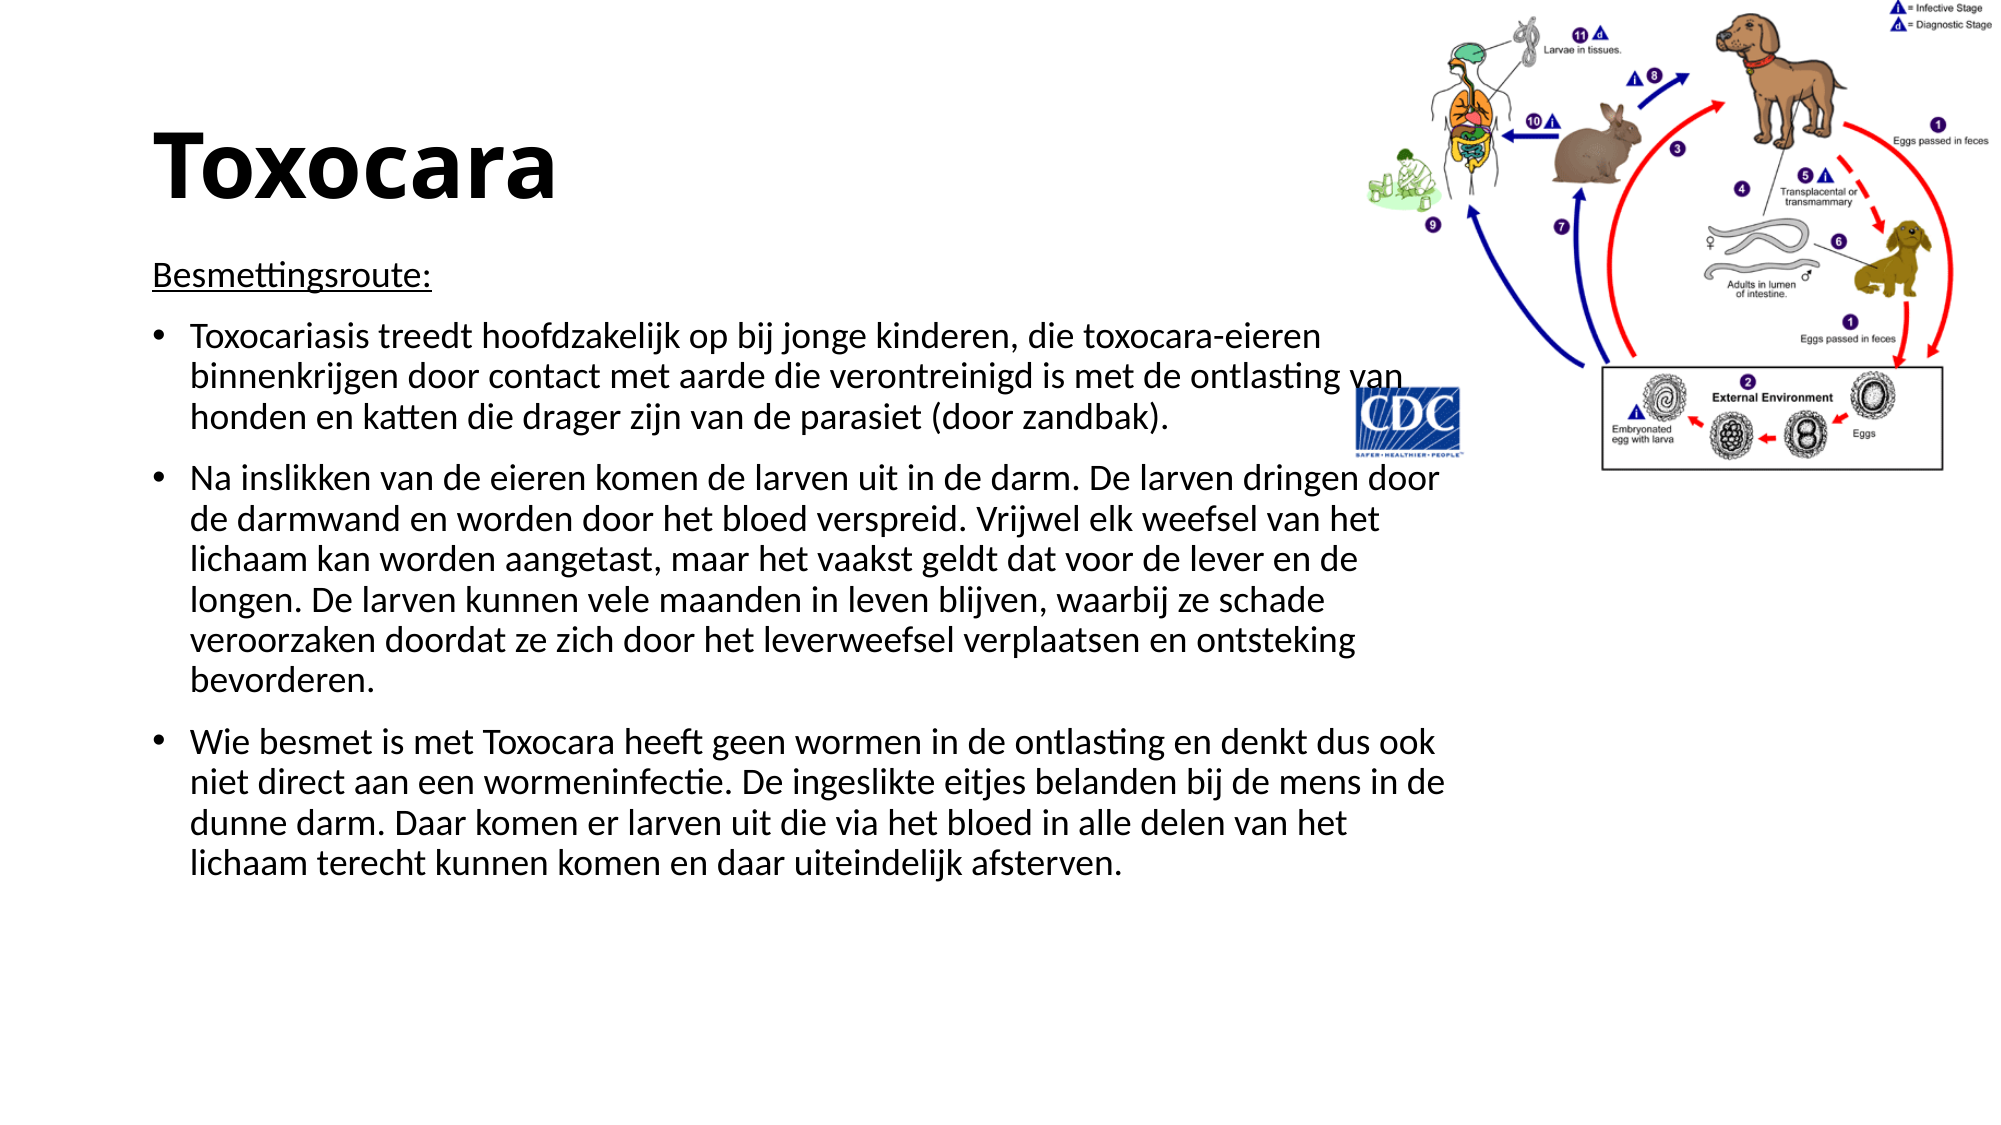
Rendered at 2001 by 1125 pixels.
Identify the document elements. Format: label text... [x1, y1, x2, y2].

list Besmettingsroute: Toxocariasis treedt hoofdzakelijk op bij jonge kinderen, die toxocara-eieren binnenkrijgen door contact met aarde die verontreinigd is met de ontlasting van honden en katten die drager zijn van de parasiet (door zandbak). Na inslikken van de eieren komen de larven uit in de darm. De larven dringen door de darmwand en worden door het bloed verspreid. Vrijwel elk weefsel van het lichaam kan worden aangetast, maar het vaakst geldt dat voor de lever en de longen. De larven kunnen vele maanden in leven blijven, waarbij ze schade veroorzaken doordat ze zich door het leverweefsel verplaatsen en ontsteking bevorderen. Wie besmet is met Toxocara heeft geen wormen in de ontlasting en denkt dus ook niet direct aan een wormeninfectie. De ingeslikte eitjes belanden bij de mens in de dunne darm. Daar komen er larven uit die via het bloed in alle delen van het lichaam terecht kunnen komen en daar uiteindelijk afsterven. [137, 186, 1488, 1019]
title Toxocara [137, 59, 1347, 186]
picture [1347, 0, 1992, 474]
